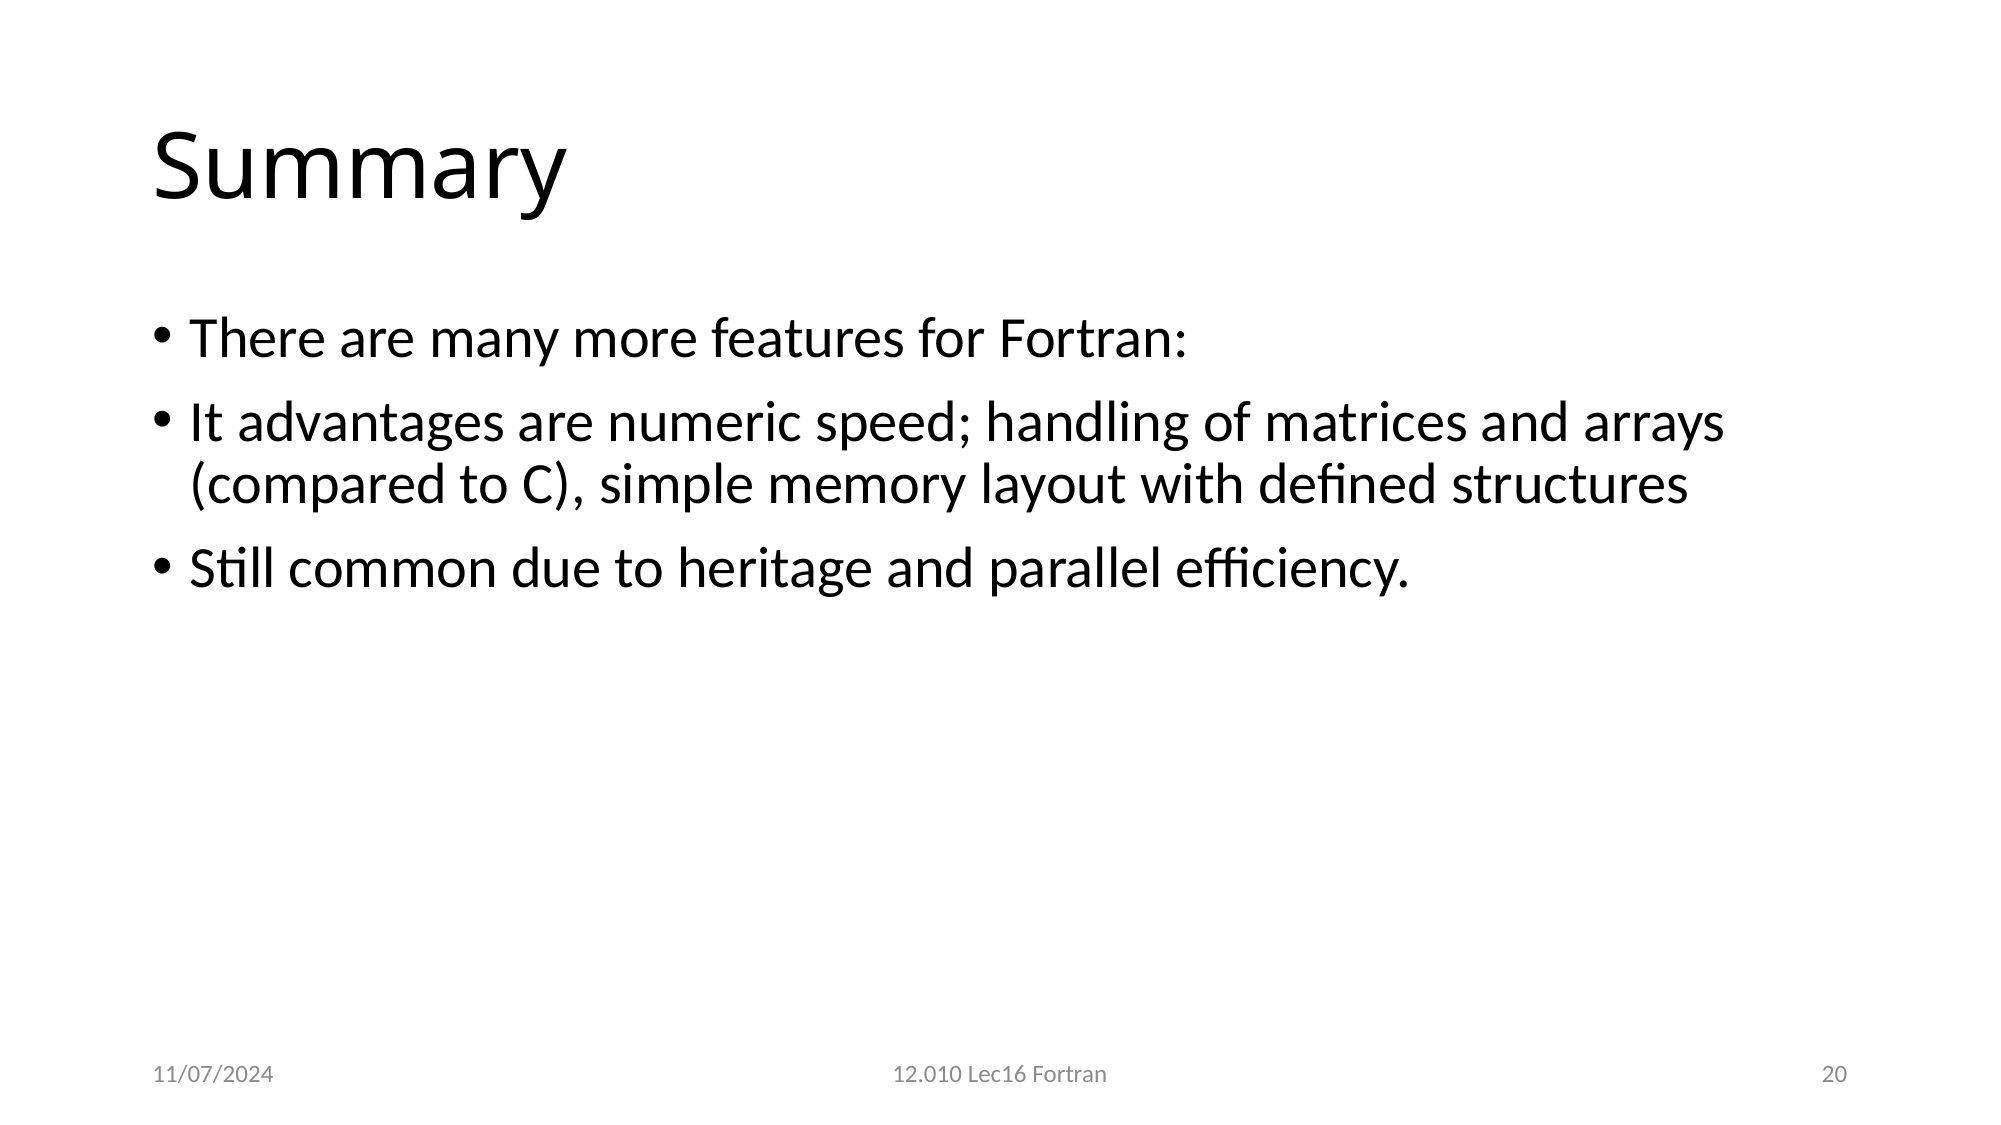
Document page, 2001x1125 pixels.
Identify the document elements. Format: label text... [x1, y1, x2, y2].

list There are many more features for Fortran: It advantages are numeric speed; handling of matrices and arrays (compared to C), simple memory layout with defined structures Still common due to heritage and parallel efficiency. [137, 299, 1863, 1014]
footer 12.010 Lec16 Fortran [662, 1042, 1338, 1103]
title Summary [137, 59, 1863, 278]
slide_number 20 [1412, 1042, 1863, 1103]
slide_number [137, 1042, 588, 1103]
